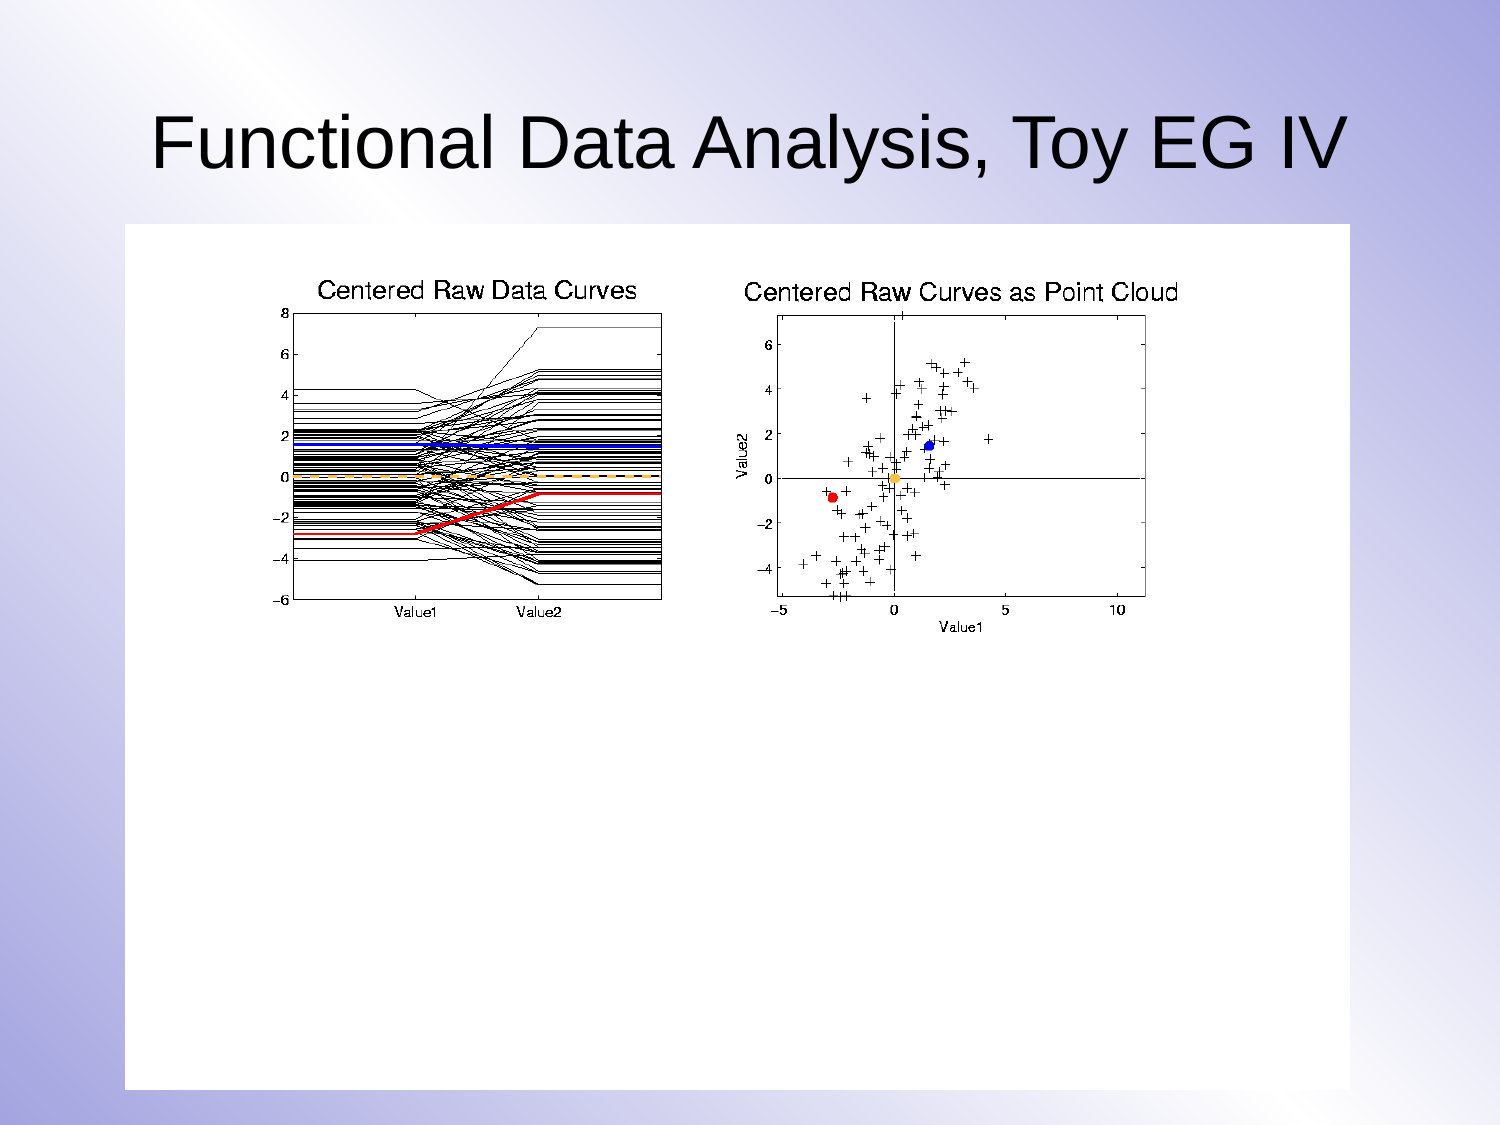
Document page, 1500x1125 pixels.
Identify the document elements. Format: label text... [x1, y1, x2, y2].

title Functional Data Analysis, Toy EG IV [75, 45, 1425, 233]
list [124, 224, 1351, 1091]
